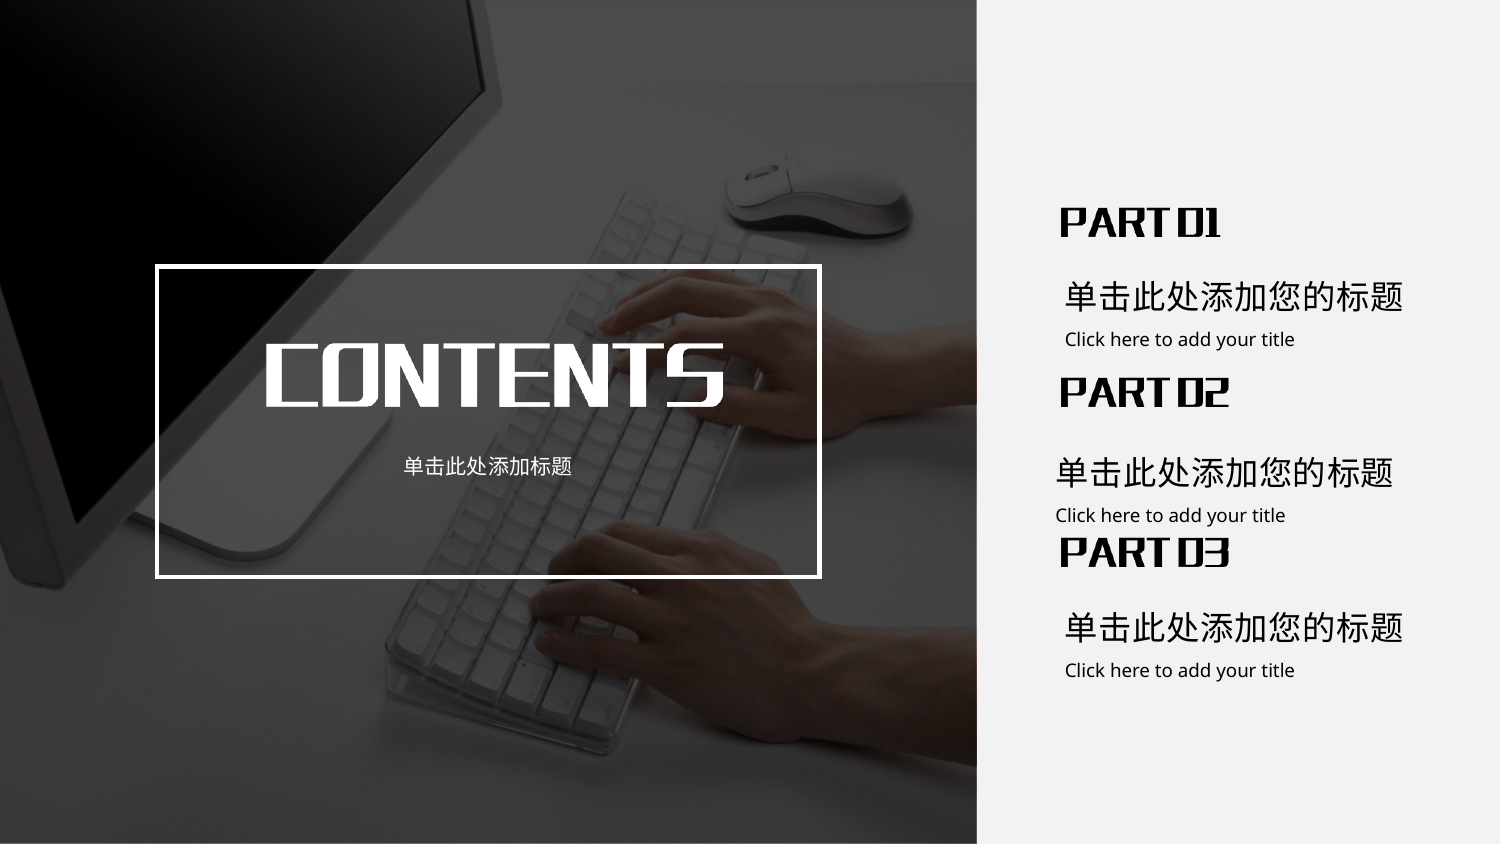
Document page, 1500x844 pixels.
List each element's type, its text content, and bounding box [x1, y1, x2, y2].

picture [1040, 195, 1239, 262]
text_box 单击此处添加您的标题Click here to add your title [1040, 425, 1418, 534]
picture [221, 316, 766, 462]
picture [1040, 365, 1248, 432]
text_box 单击此处添加您的标题Click here to add your title [1049, 248, 1427, 357]
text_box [0, 0, 977, 844]
text_box 单击此处添加您的标题Click here to add your title [1049, 579, 1427, 689]
picture [1040, 525, 1249, 592]
